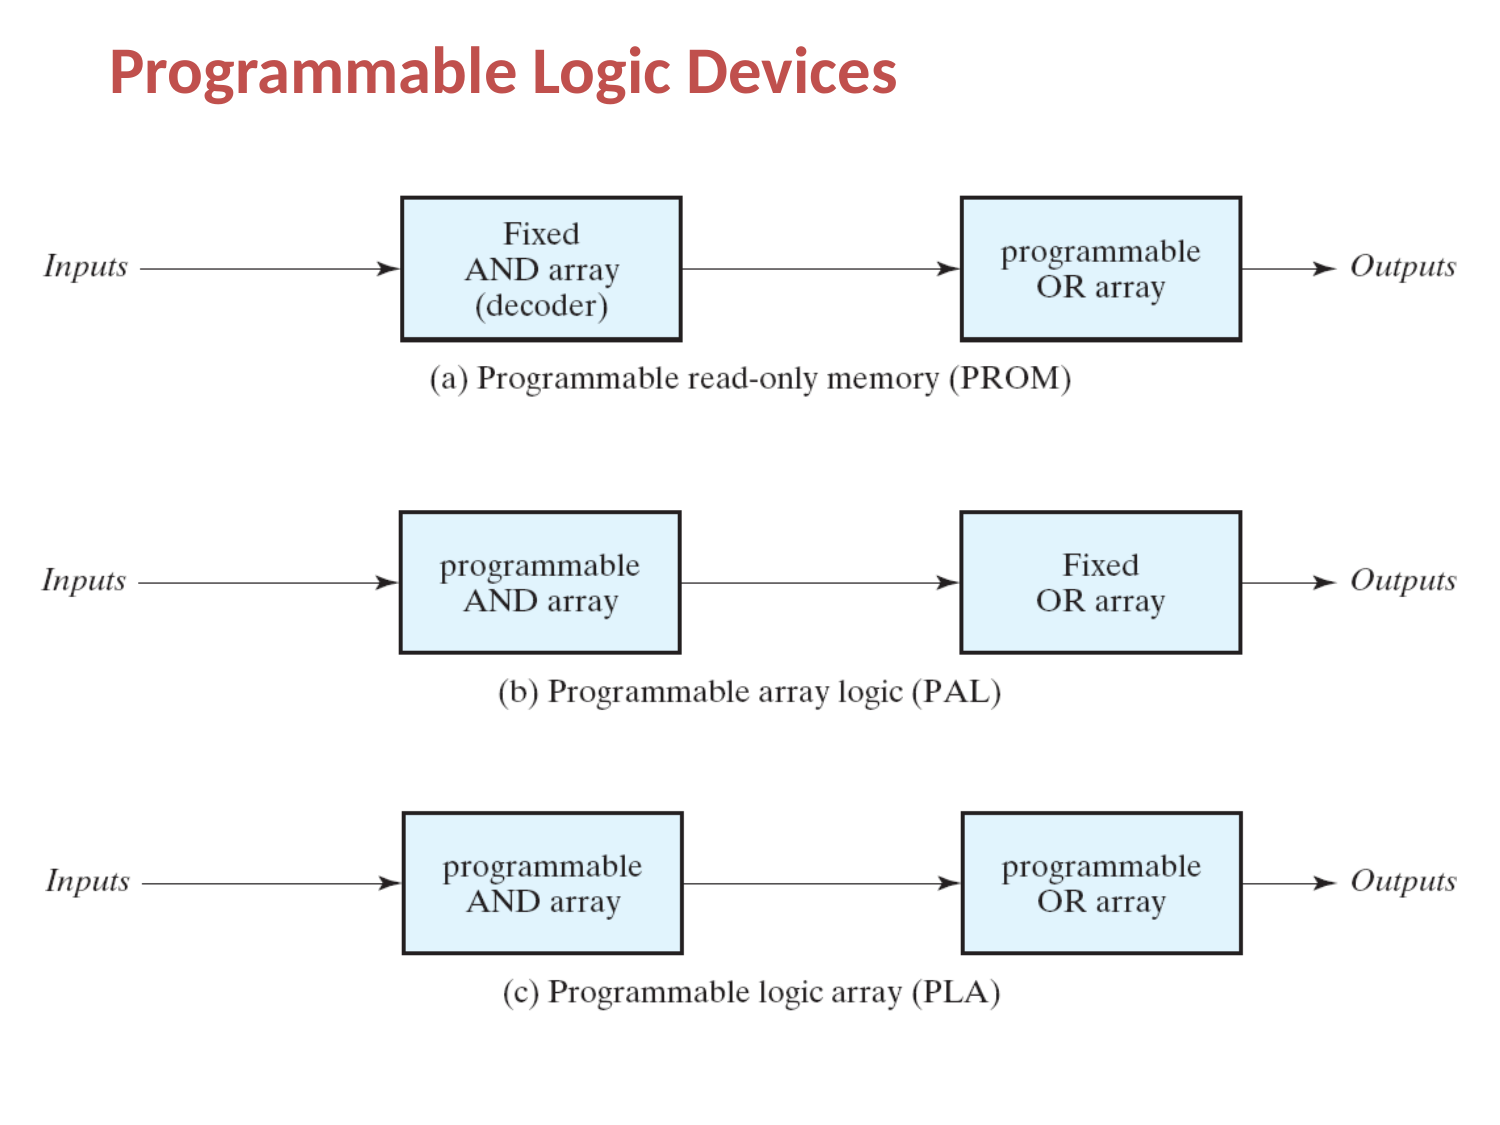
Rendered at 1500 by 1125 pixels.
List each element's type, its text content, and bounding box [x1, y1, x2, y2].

picture [39, 180, 1461, 401]
text_box Programmable Logic Devices [94, 31, 1282, 109]
picture [37, 508, 1459, 713]
picture [44, 806, 1457, 1013]
